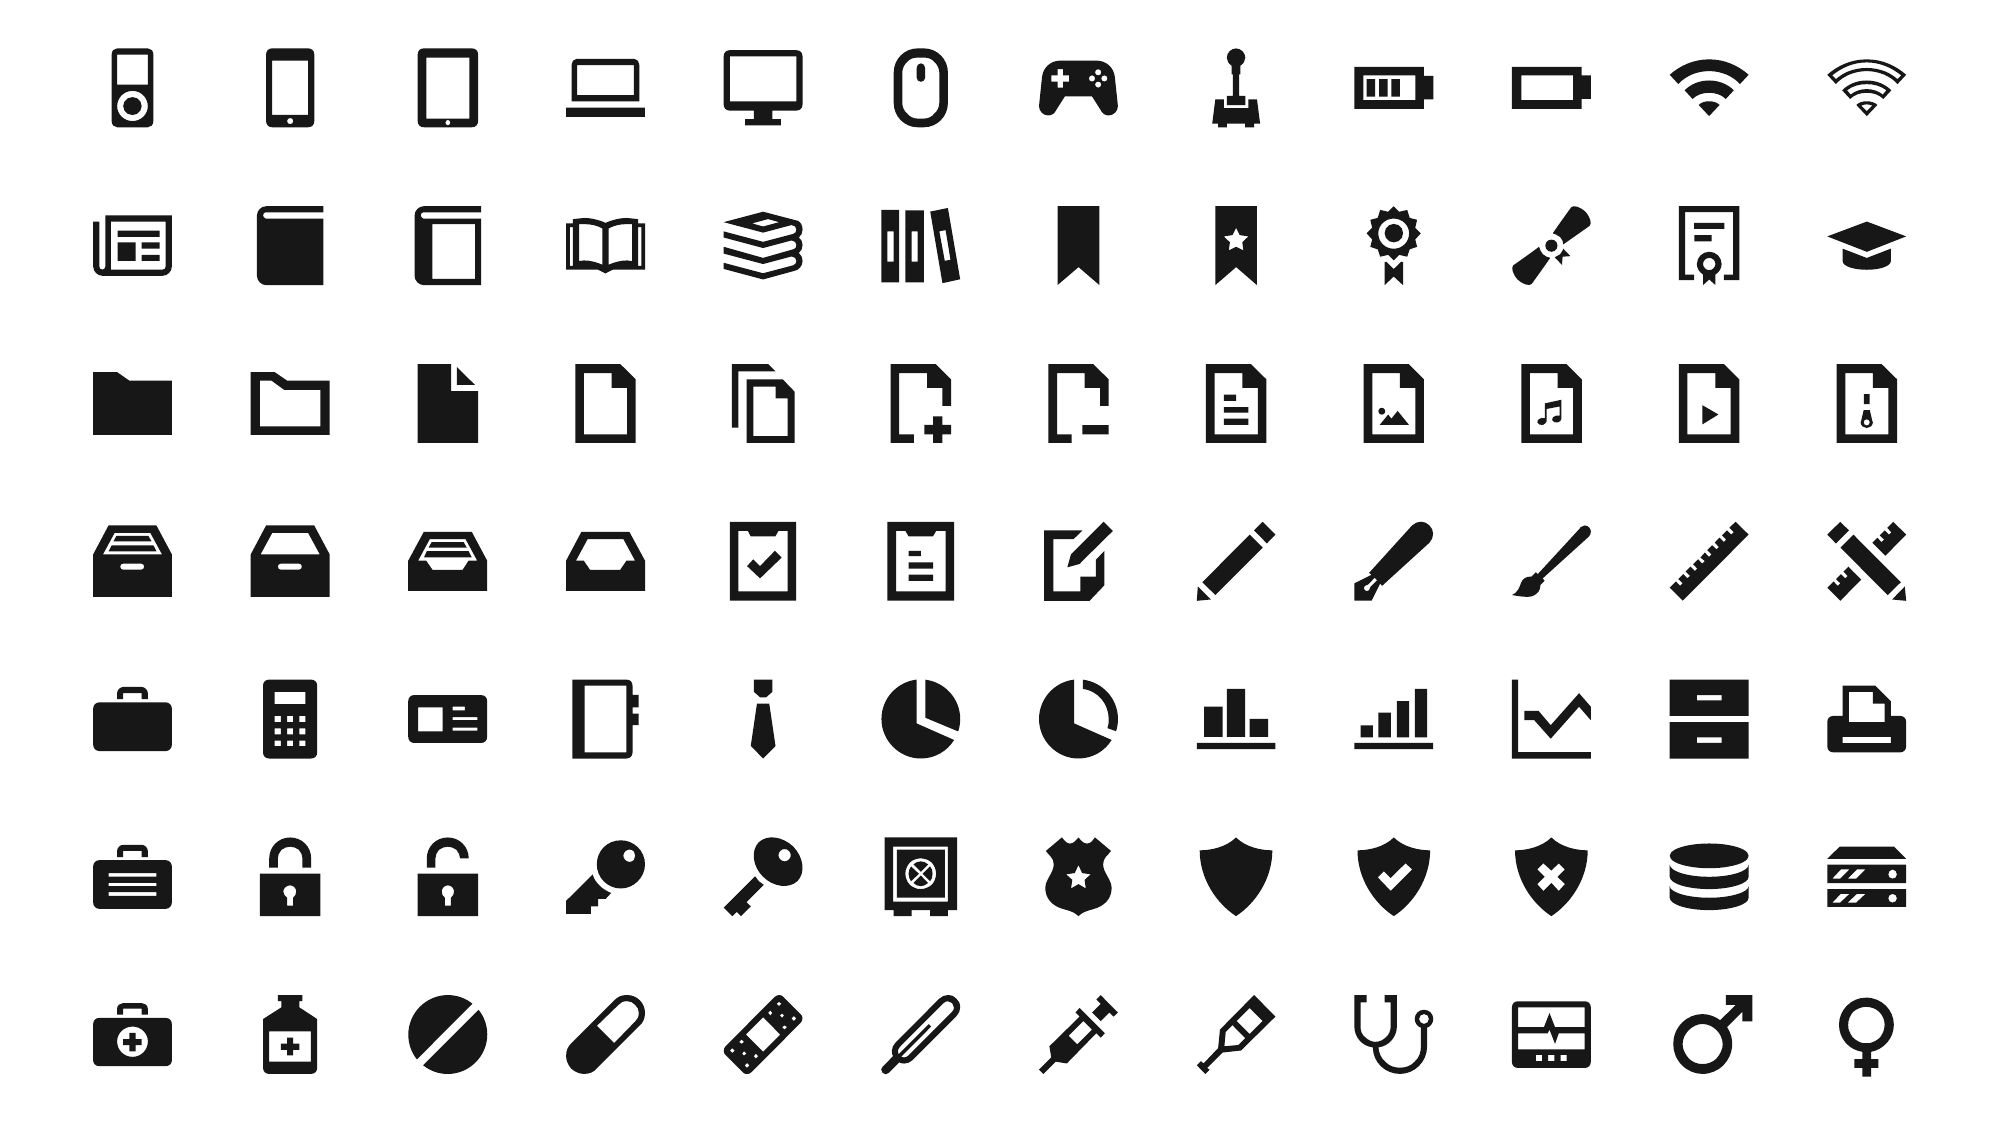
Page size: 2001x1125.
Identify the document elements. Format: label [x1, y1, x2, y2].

text_box [1354, 995, 1434, 1074]
text_box [922, 866, 933, 882]
text_box [1226, 48, 1246, 106]
text_box [1860, 410, 1873, 429]
text_box [1082, 425, 1109, 435]
text_box [1039, 679, 1112, 759]
text_box [908, 562, 934, 569]
text_box [566, 874, 612, 914]
text_box [1827, 846, 1907, 859]
text_box [753, 837, 803, 886]
text_box [1254, 521, 1276, 544]
text_box [1196, 995, 1276, 1074]
text_box [1694, 235, 1712, 242]
text_box [1524, 693, 1591, 739]
text_box [566, 217, 646, 274]
text_box [913, 861, 929, 872]
text_box [1669, 843, 1749, 869]
text_box [428, 542, 467, 548]
text_box [908, 866, 919, 882]
text_box [1196, 586, 1211, 601]
text_box [1205, 364, 1267, 443]
text_box [1863, 394, 1870, 405]
text_box [93, 844, 172, 909]
text_box [1872, 521, 1907, 556]
text_box [93, 372, 172, 435]
text_box [1223, 407, 1249, 413]
text_box [1827, 221, 1907, 270]
text_box [417, 48, 479, 128]
text_box [1669, 59, 1749, 117]
text_box [1378, 407, 1386, 415]
text_box [1354, 66, 1434, 109]
text_box [1827, 864, 1907, 884]
text_box [723, 995, 803, 1075]
text_box [1678, 206, 1740, 281]
text_box [1511, 525, 1591, 597]
text_box [1554, 248, 1571, 265]
text_box [1669, 864, 1749, 890]
text_box [1669, 886, 1749, 911]
text_box [723, 876, 764, 917]
text_box [566, 531, 646, 591]
text_box [1827, 59, 1907, 85]
text_box [1515, 837, 1588, 917]
text_box [1669, 679, 1749, 716]
text_box [93, 1017, 172, 1067]
text_box [141, 242, 160, 249]
text_box [456, 367, 475, 385]
text_box [1057, 206, 1100, 286]
text_box [746, 379, 795, 443]
text_box [1521, 364, 1582, 443]
text_box [916, 63, 926, 82]
text_box [893, 48, 948, 128]
text_box [1836, 364, 1898, 443]
text_box [896, 849, 945, 898]
text_box [1223, 394, 1237, 401]
text_box [1045, 837, 1112, 917]
text_box [1391, 79, 1400, 97]
text_box [1215, 206, 1257, 286]
text_box [1223, 418, 1249, 425]
text_box [881, 209, 900, 283]
text_box [93, 525, 172, 597]
text_box [1354, 521, 1434, 601]
text_box [1511, 679, 1591, 759]
text_box [1856, 101, 1878, 117]
text_box [750, 703, 776, 759]
text_box [884, 837, 958, 917]
text_box [1092, 995, 1118, 1022]
text_box [1827, 566, 1862, 601]
text_box [1199, 837, 1273, 917]
text_box [256, 206, 324, 286]
text_box [571, 58, 640, 102]
text_box [250, 525, 330, 597]
text_box [1838, 997, 1894, 1077]
text_box [1892, 586, 1907, 601]
text_box [753, 679, 773, 698]
text_box [93, 215, 172, 276]
text_box [123, 1032, 142, 1052]
text_box [1196, 688, 1276, 750]
text_box [1669, 722, 1749, 759]
text_box [1039, 1008, 1105, 1074]
text_box [1840, 534, 1901, 596]
text_box [566, 107, 645, 117]
text_box [1511, 66, 1591, 109]
text_box [1702, 405, 1719, 425]
text_box [1212, 99, 1261, 128]
text_box [123, 97, 142, 116]
text_box [1039, 60, 1118, 116]
text_box [408, 695, 488, 743]
text_box [263, 995, 318, 1074]
text_box [881, 679, 961, 759]
text_box [111, 48, 154, 128]
text_box [1552, 206, 1591, 245]
text_box [1827, 685, 1907, 753]
text_box [141, 254, 160, 261]
text_box [1512, 246, 1551, 285]
text_box [1067, 521, 1113, 568]
text_box [408, 531, 488, 591]
text_box [1414, 688, 1428, 738]
text_box [723, 211, 803, 280]
text_box [266, 48, 315, 128]
text_box [566, 995, 646, 1074]
text_box [1379, 410, 1410, 425]
text_box [1396, 701, 1410, 738]
text_box [1357, 837, 1431, 917]
text_box [930, 207, 961, 284]
text_box [250, 372, 330, 435]
text_box [108, 545, 157, 552]
text_box [723, 50, 803, 126]
text_box [417, 873, 479, 917]
text_box [1511, 1001, 1591, 1068]
text_box [881, 995, 961, 1075]
text_box [1694, 222, 1725, 229]
text_box [890, 364, 952, 443]
text_box [1044, 530, 1105, 601]
text_box [117, 230, 160, 237]
text_box [1366, 206, 1421, 286]
text_box [575, 364, 636, 443]
text_box [1360, 725, 1373, 738]
text_box [1363, 364, 1424, 443]
text_box [1678, 364, 1740, 443]
text_box [426, 837, 469, 868]
text_box [1379, 79, 1388, 97]
text_box [1842, 80, 1892, 99]
text_box [1354, 742, 1434, 750]
text_box [596, 840, 646, 889]
text_box [1827, 521, 1849, 544]
text_box [908, 574, 934, 581]
text_box [1048, 364, 1109, 443]
text_box [263, 679, 318, 759]
text_box [1669, 521, 1749, 601]
text_box [908, 550, 921, 557]
text_box [93, 686, 172, 752]
text_box [1673, 995, 1753, 1074]
text_box [423, 551, 472, 558]
text_box [747, 550, 782, 579]
text_box [1537, 399, 1562, 425]
text_box [1378, 712, 1391, 738]
text_box [905, 210, 924, 283]
text_box [729, 521, 797, 601]
text_box [1545, 239, 1558, 252]
text_box [259, 837, 321, 917]
text_box [731, 364, 776, 428]
text_box [280, 1037, 300, 1056]
text_box [117, 242, 136, 261]
text_box [1696, 251, 1722, 286]
text_box [887, 521, 955, 601]
text_box [414, 206, 482, 286]
text_box [1082, 679, 1118, 732]
text_box [1366, 79, 1376, 97]
text_box [117, 1003, 148, 1015]
text_box [572, 679, 639, 759]
text_box [113, 535, 152, 542]
text_box [1827, 889, 1907, 907]
text_box [913, 875, 929, 887]
text_box [423, 1009, 488, 1074]
text_box [924, 416, 952, 443]
text_box [1202, 534, 1263, 596]
text_box [417, 364, 479, 443]
text_box [408, 995, 473, 1060]
